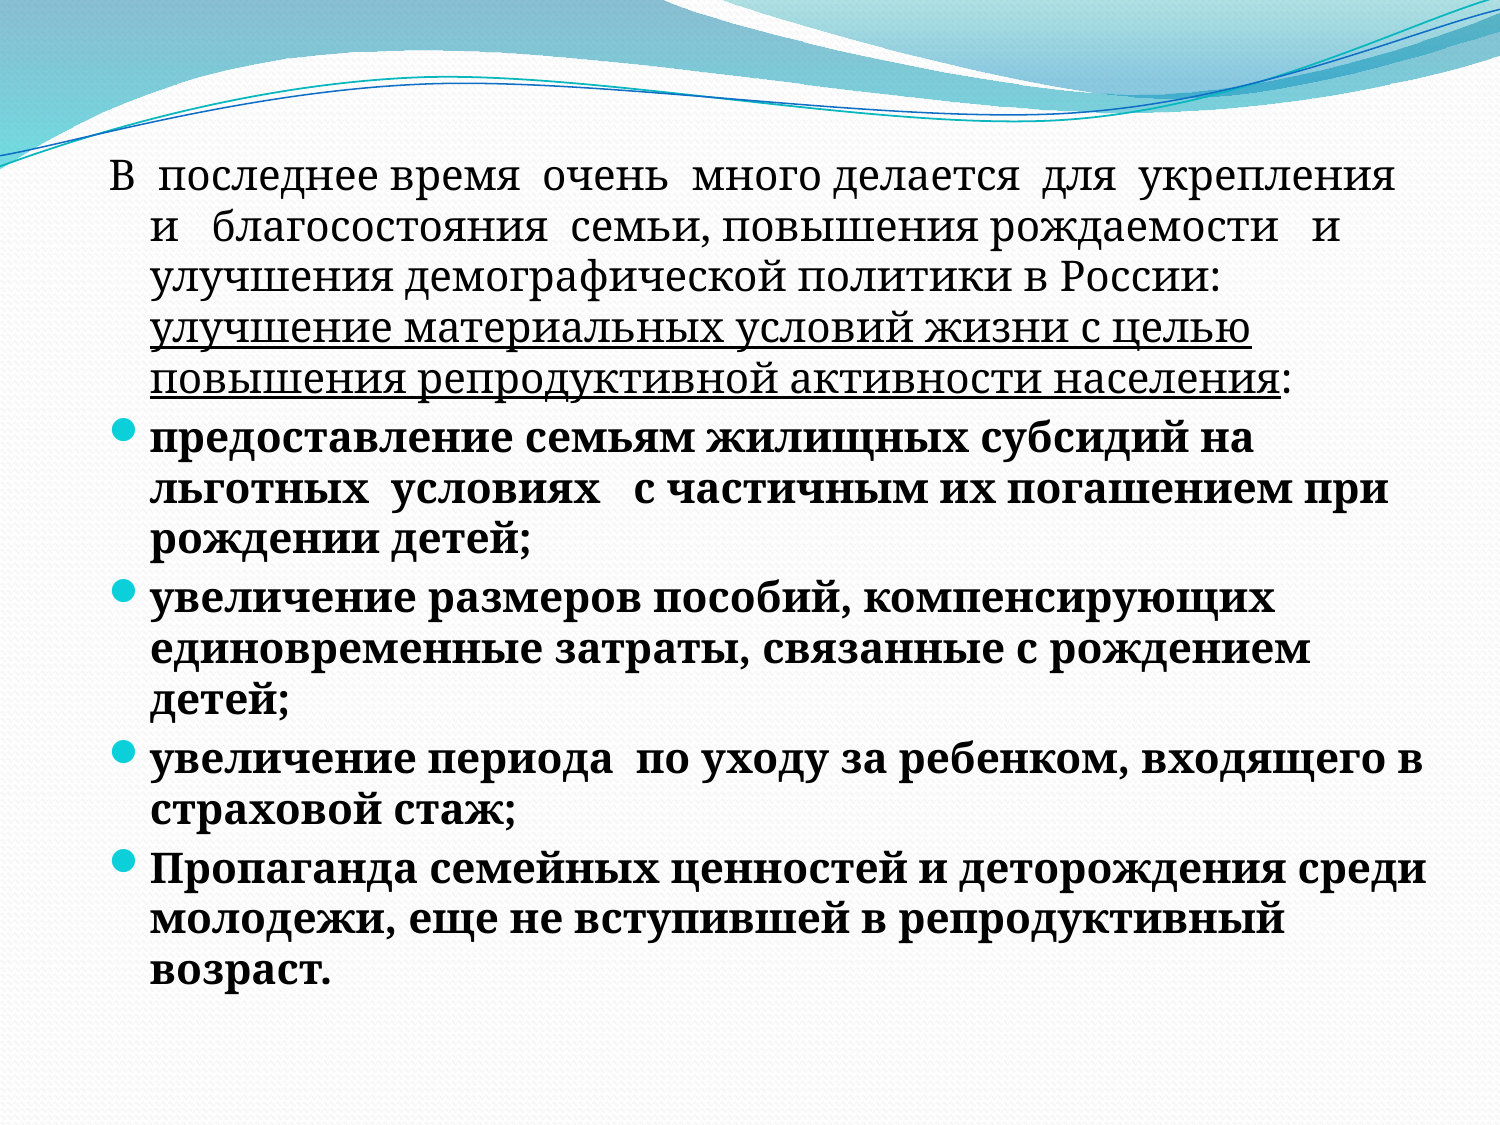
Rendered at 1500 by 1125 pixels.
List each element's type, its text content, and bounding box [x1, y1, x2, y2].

list В последнее время очень много делается для укрепления и благосостояния семьи, повышения рождаемости и улучшения демографической политики в России: улучшение материальных условий жизни с целью повышения репродуктивной активности населения: предоставление семьям жилищных субсидий на льготных условиях с частичным их погашением при рождении детей; увеличение размеров пособий, компенсирующих единовременные затраты, связанные с рождением детей; увеличение периода по уходу за ребенком, входящего в страховой стаж; Пропаганда семейных ценностей и деторождения среди молодежи, еще не вступившей в репродуктивный возраст. [93, 140, 1444, 1073]
